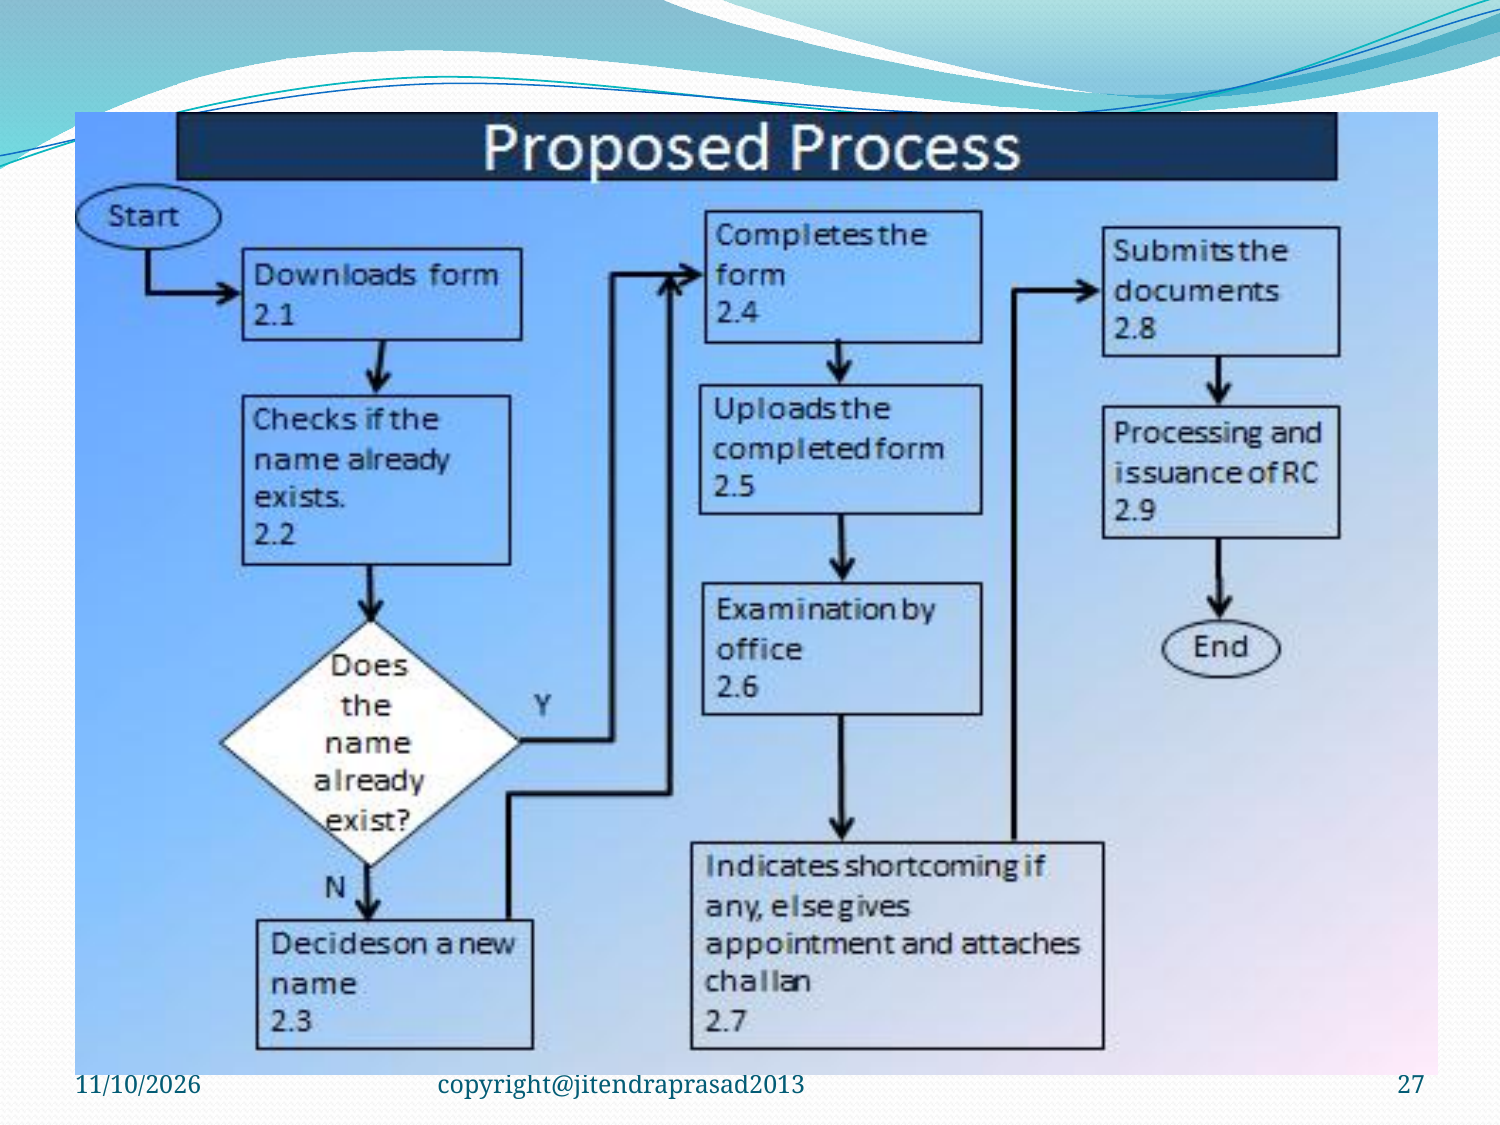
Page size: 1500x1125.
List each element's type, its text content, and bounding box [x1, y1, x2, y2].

picture [74, 112, 1438, 1076]
footer copyright@jitendraprasad2013 [437, 1087, 988, 1103]
slide_number 27 [1299, 1087, 1425, 1103]
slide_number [75, 1087, 425, 1103]
